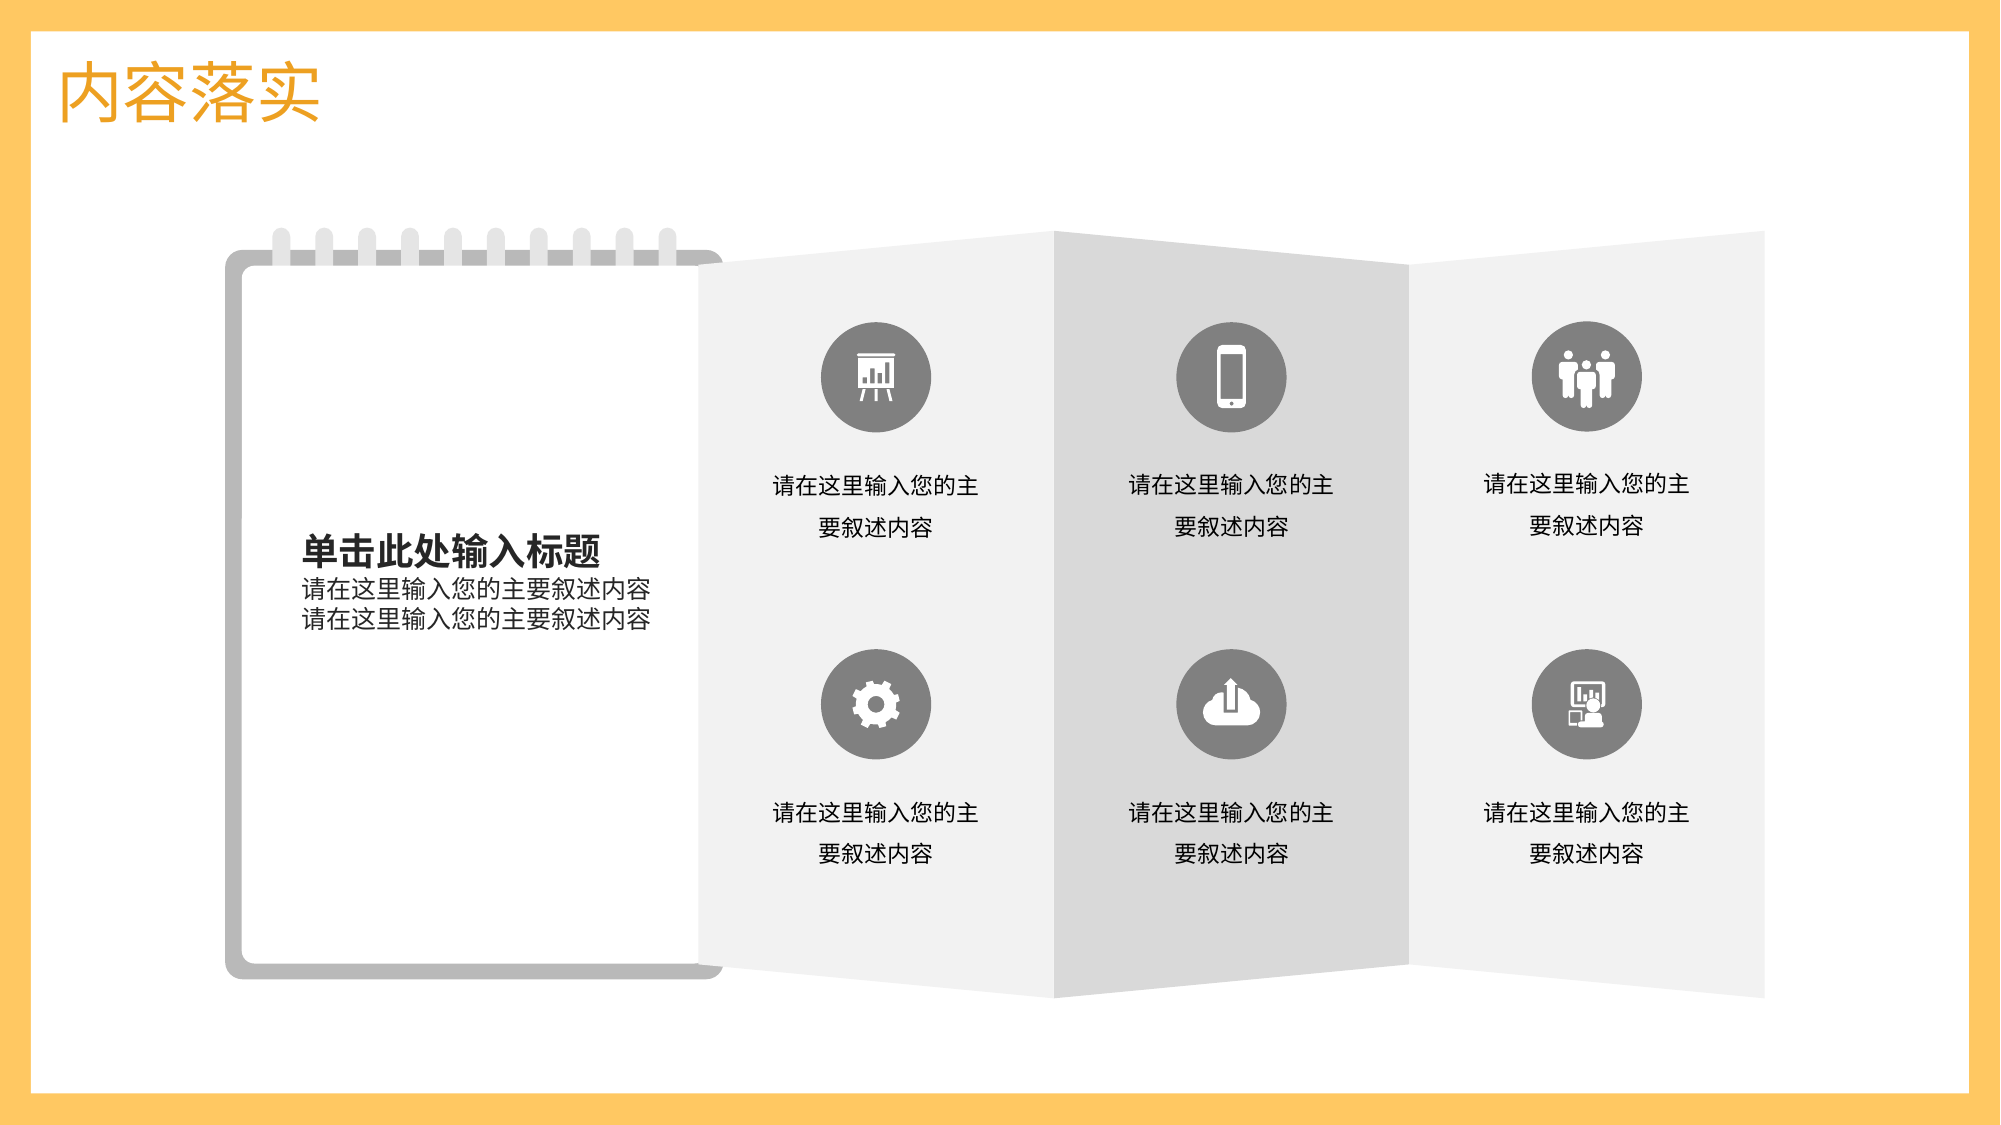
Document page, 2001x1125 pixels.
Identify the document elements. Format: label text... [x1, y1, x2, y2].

text_box 请在这里输入您的主要叙述内容 [752, 777, 1000, 904]
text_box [1176, 322, 1287, 433]
text_box [724, 230, 1054, 999]
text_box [1531, 321, 1642, 432]
text_box 请在这里输入您的主要叙述内容 [1463, 777, 1711, 904]
text_box 请在这里输入您的主要叙述内容 [752, 450, 1000, 578]
text_box 内容落实 [41, 43, 425, 138]
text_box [820, 649, 932, 760]
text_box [820, 322, 932, 433]
text_box [1054, 230, 1409, 999]
text_box 请在这里输入您的主要叙述内容 [1463, 448, 1711, 576]
text_box [1409, 230, 1765, 999]
text_box 请在这里输入您的主要叙述内容 [1107, 777, 1356, 904]
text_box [1531, 649, 1642, 760]
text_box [225, 227, 724, 980]
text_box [1176, 649, 1287, 760]
text_box 请在这里输入您的主要叙述内容 [1107, 449, 1356, 577]
